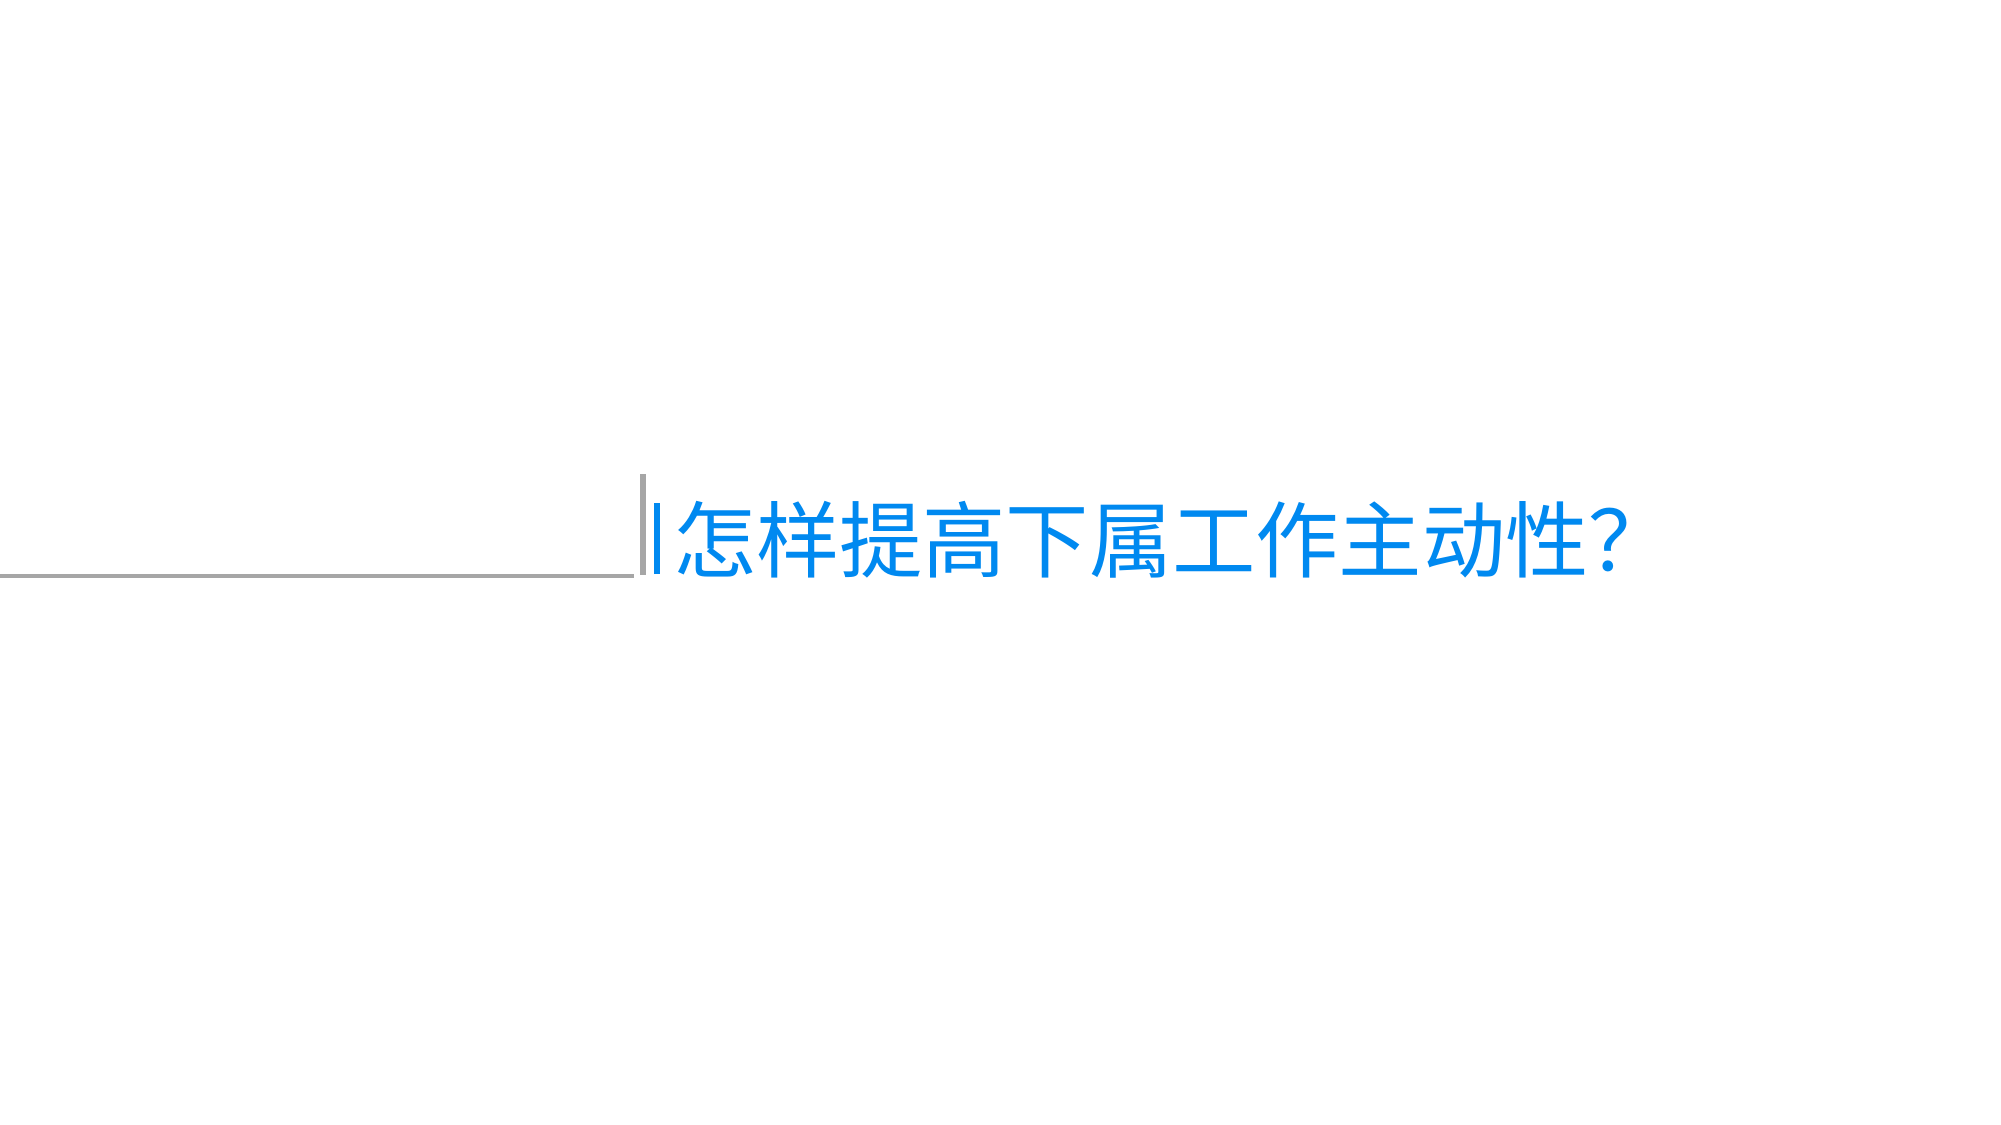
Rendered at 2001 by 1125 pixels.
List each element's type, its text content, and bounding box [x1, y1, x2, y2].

text_box 怎样提高下属工作主动性？ [658, 480, 1688, 596]
